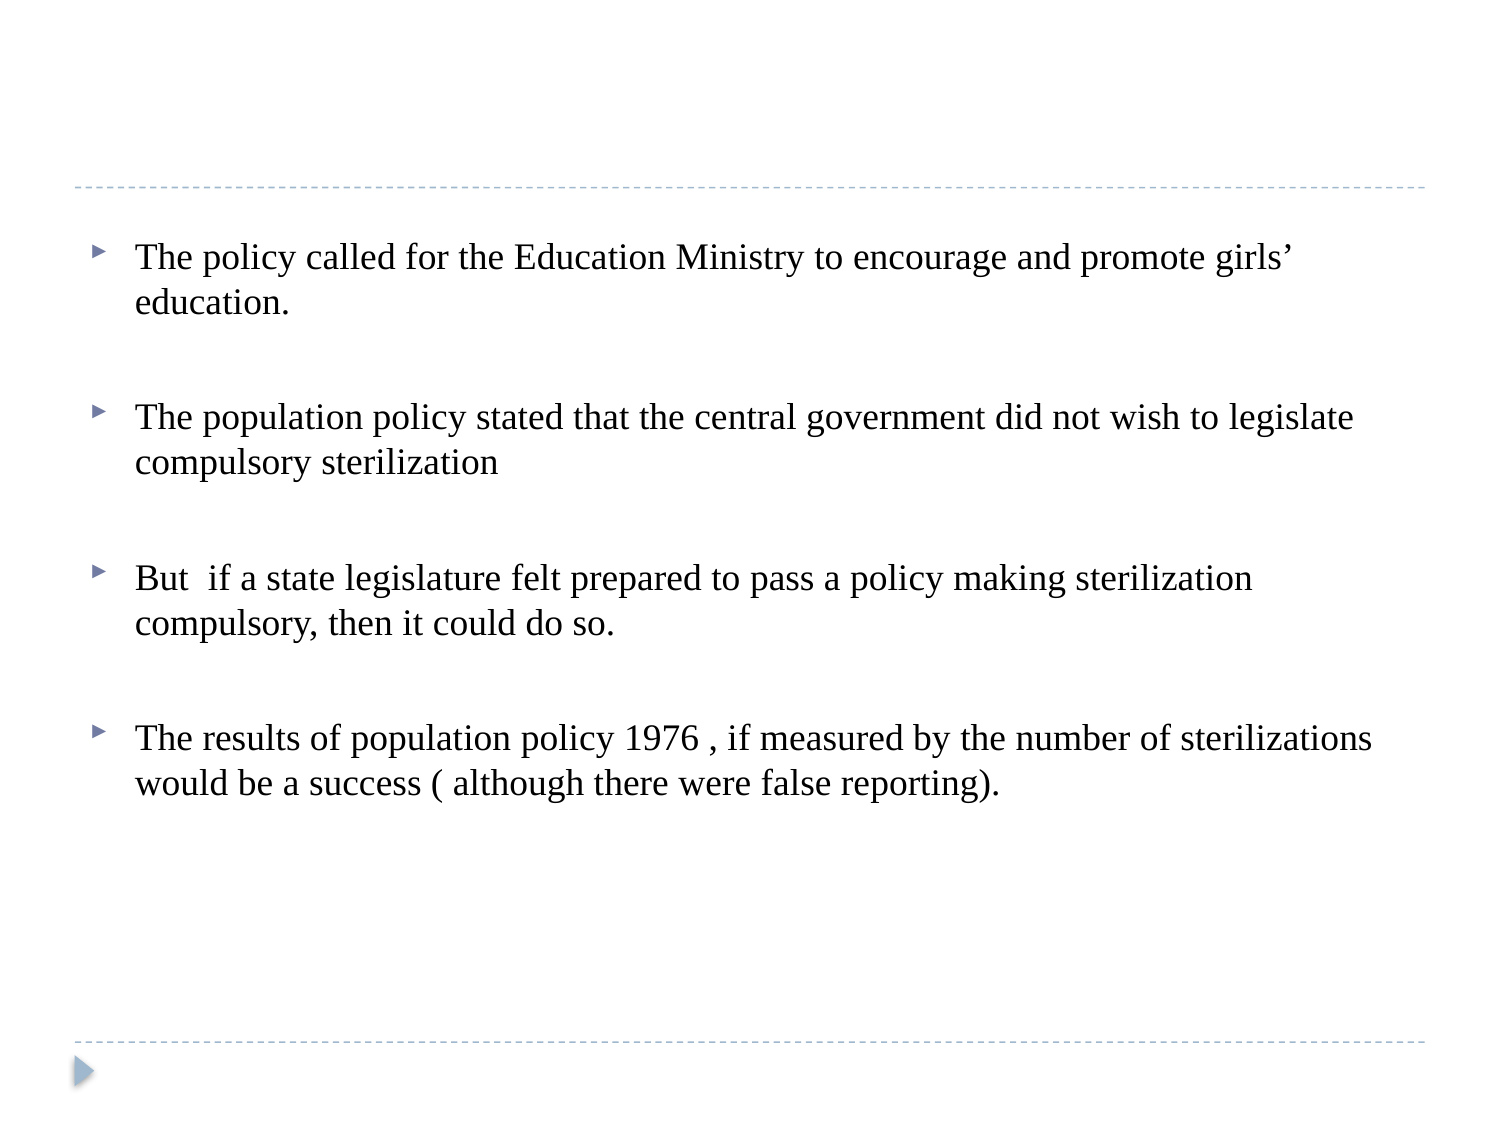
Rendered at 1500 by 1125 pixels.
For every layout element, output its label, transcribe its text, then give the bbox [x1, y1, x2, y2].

list The policy called for the Education Ministry to encourage and promote girls’ education. The population policy stated that the central government did not wish to legislate compulsory sterilization But if a state legislature felt prepared to pass a policy making sterilization compulsory, then it could do so. The results of population policy 1976 , if measured by the number of sterilizations would be a success ( although there were false reporting). [75, 224, 1425, 1010]
